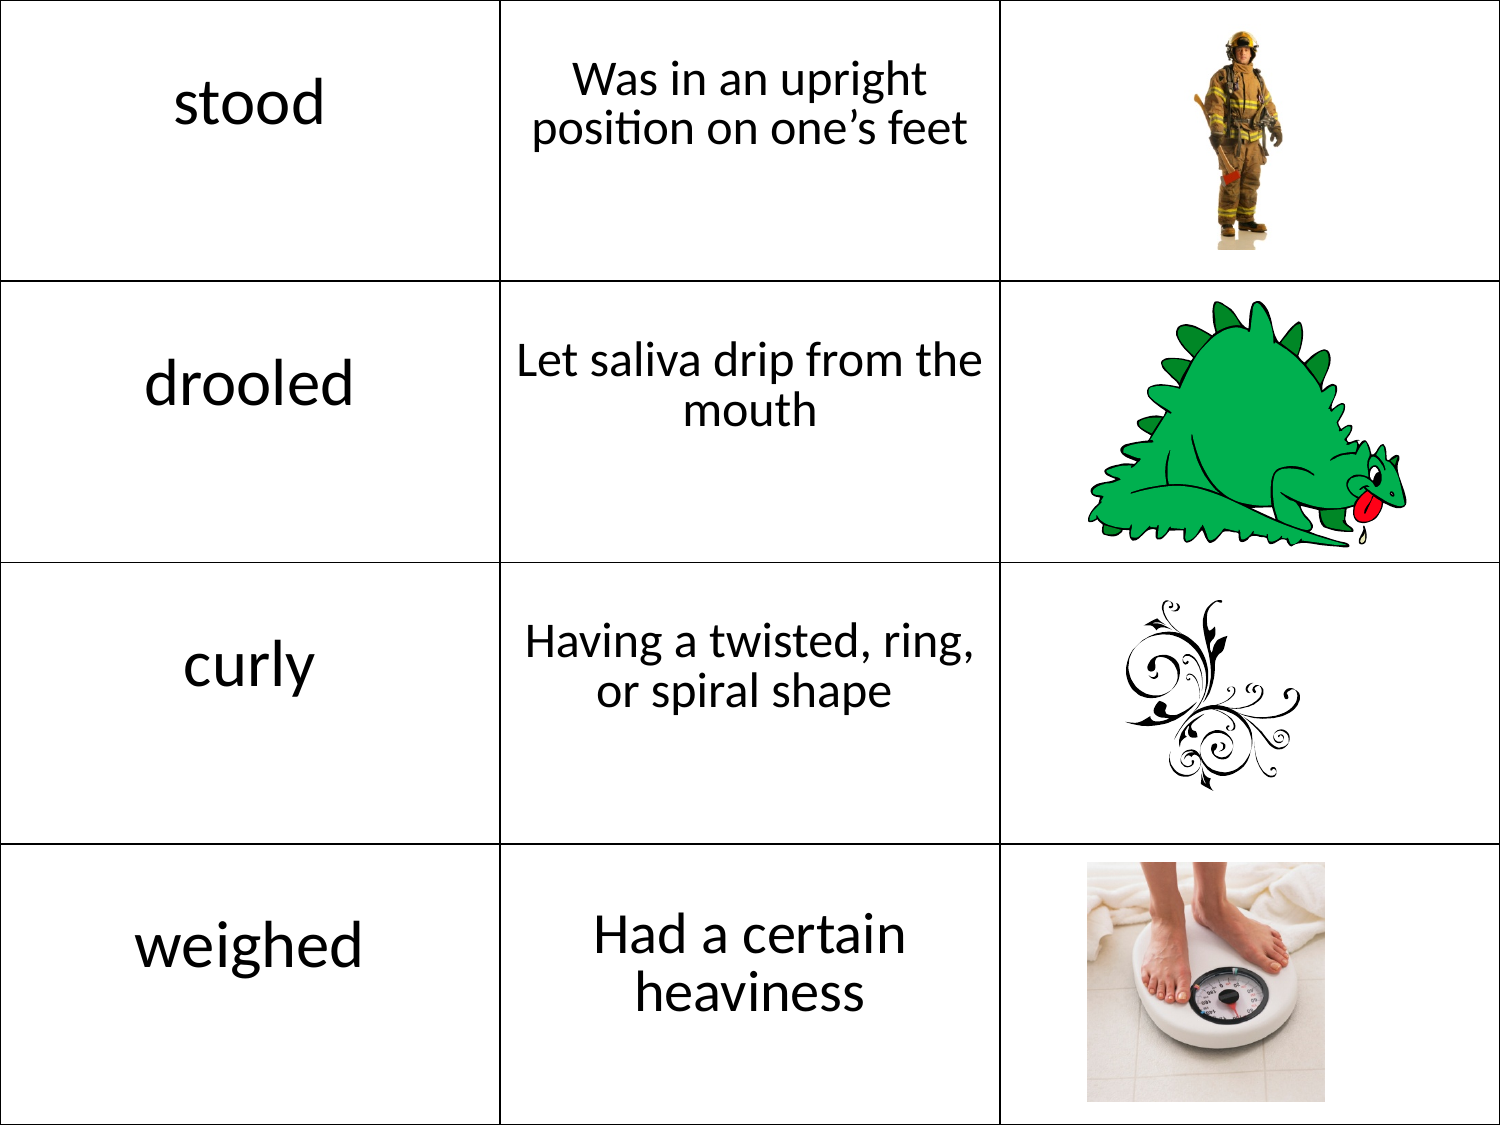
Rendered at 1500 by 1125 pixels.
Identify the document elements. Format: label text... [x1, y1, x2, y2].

table_cell weighed [1, 845, 499, 1124]
picture [1162, 24, 1313, 251]
table_header Was in an upright position on one’s feet [501, 1, 999, 280]
table_cell Having a twisted, ring, or spiral shape [501, 563, 999, 843]
table_cell curly [1, 563, 499, 843]
picture [1087, 862, 1326, 1103]
table_header stood [1, 1, 499, 280]
table_cell drooled [1, 282, 499, 562]
table_cell [1001, 845, 1499, 1124]
table_cell [1001, 282, 1499, 562]
table_cell Had a certain heaviness [501, 845, 999, 1124]
table_cell [1001, 563, 1499, 843]
picture [1124, 599, 1301, 792]
table_header [1001, 1, 1499, 280]
picture [1087, 299, 1408, 548]
table_cell Let saliva drip from the mouth [501, 282, 999, 562]
